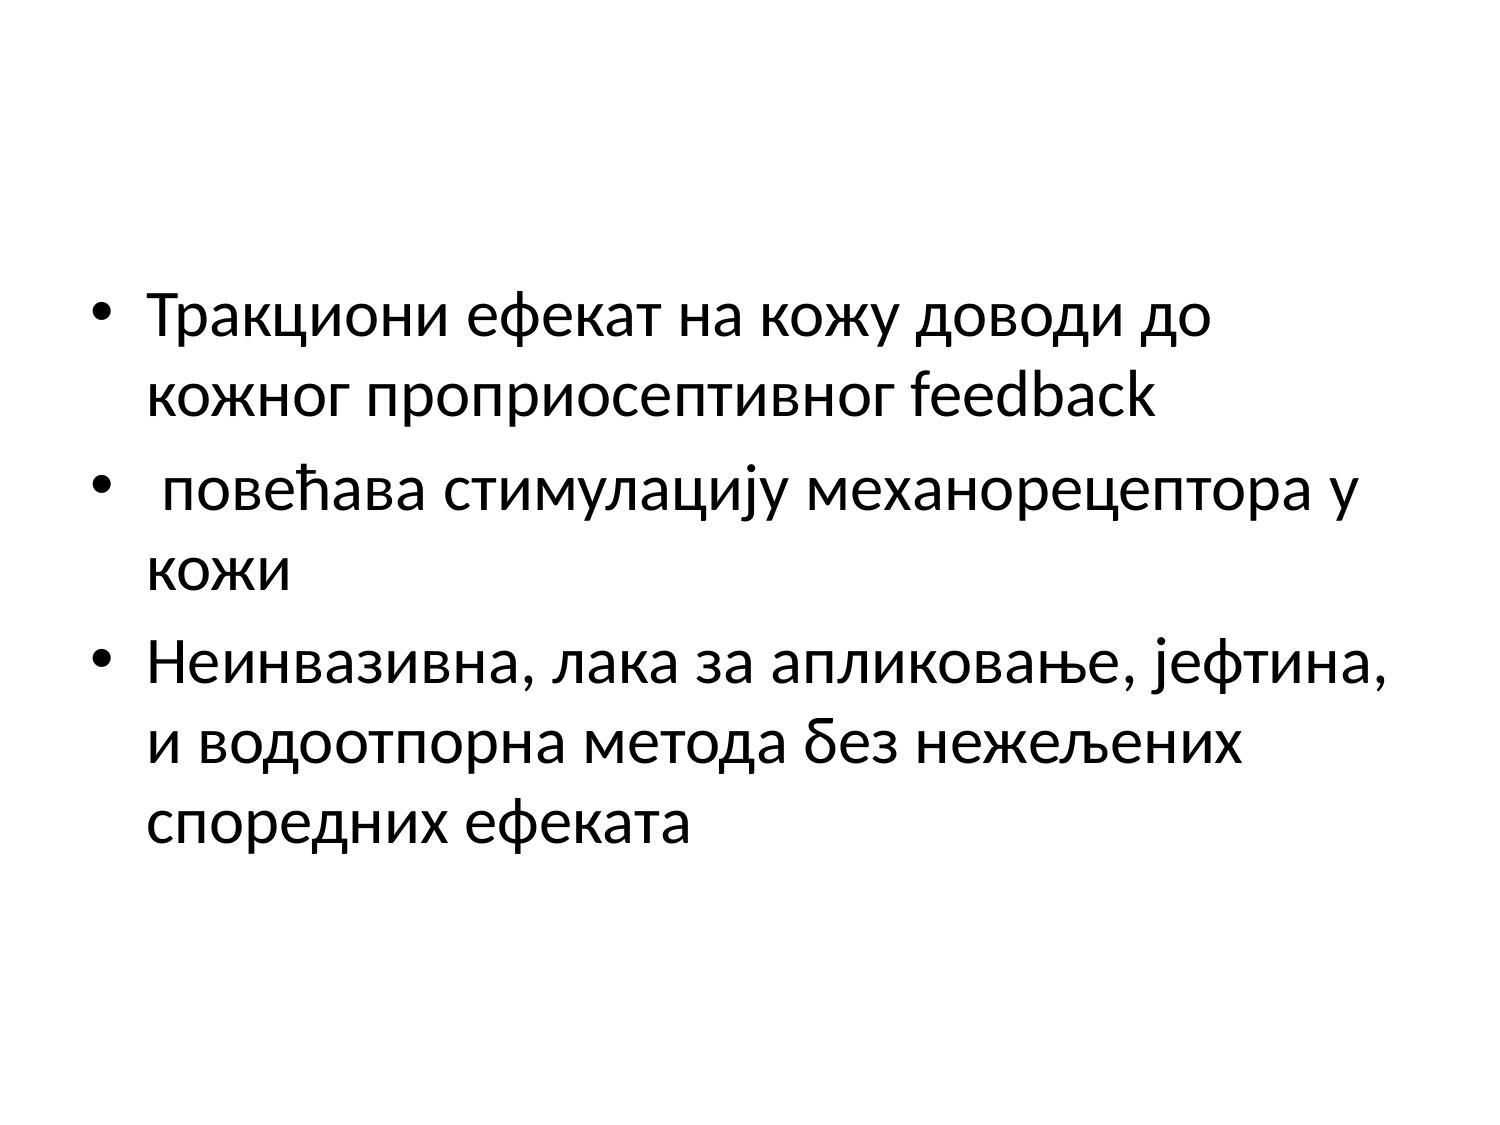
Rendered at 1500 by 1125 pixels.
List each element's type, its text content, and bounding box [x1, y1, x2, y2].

list Тракциони ефекат на кожу доводи до кожног проприосептивног feedback повећава стимулацију механорецептора у кожи Неинвазивна, лака за апликовање, јефтина, и водоотпорна метода без нежељених споредних ефеката [75, 262, 1425, 1005]
